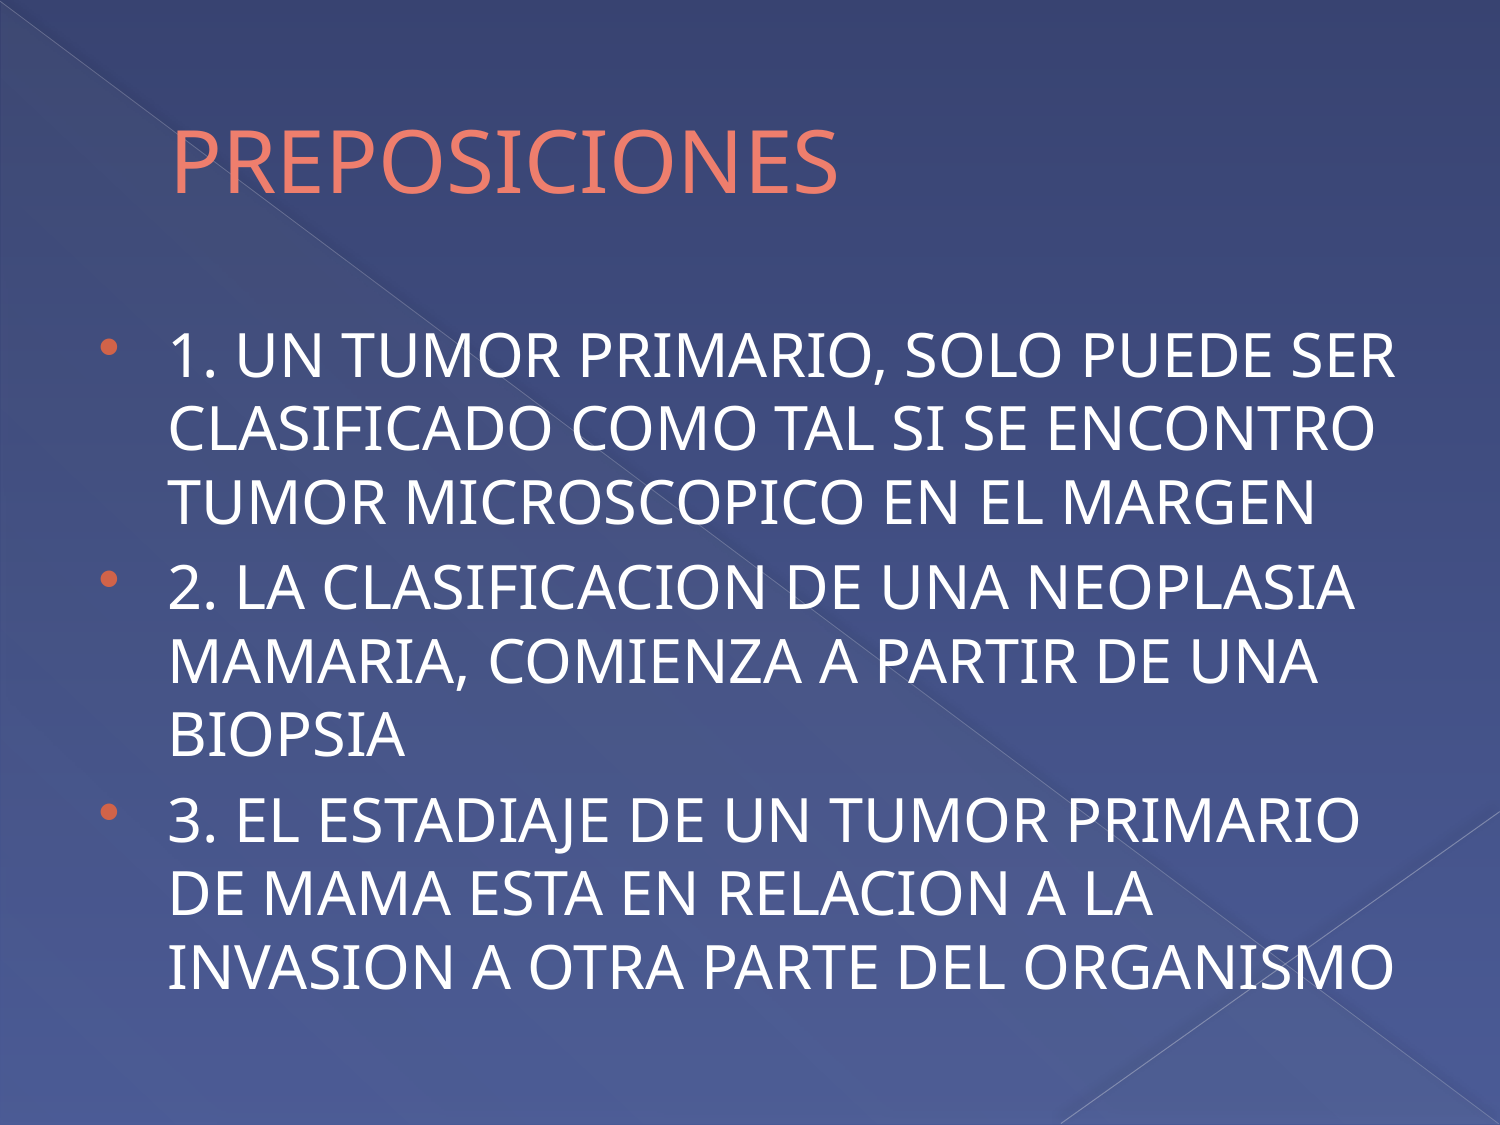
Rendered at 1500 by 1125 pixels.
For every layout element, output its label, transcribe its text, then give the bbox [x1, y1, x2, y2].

list 1. UN TUMOR PRIMARIO, SOLO PUEDE SER CLASIFICADO COMO TAL SI SE ENCONTRO TUMOR MICROSCOPICO EN EL MARGEN 2. LA CLASIFICACION DE UNA NEOPLASIA MAMARIA, COMIENZA A PARTIR DE UNA BIOPSIA 3. EL ESTADIAJE DE UN TUMOR PRIMARIO DE MAMA ESTA EN RELACION A LA INVASION A OTRA PARTE DEL ORGANISMO [75, 308, 1425, 1059]
title PREPOSICIONES [75, 43, 1425, 274]
